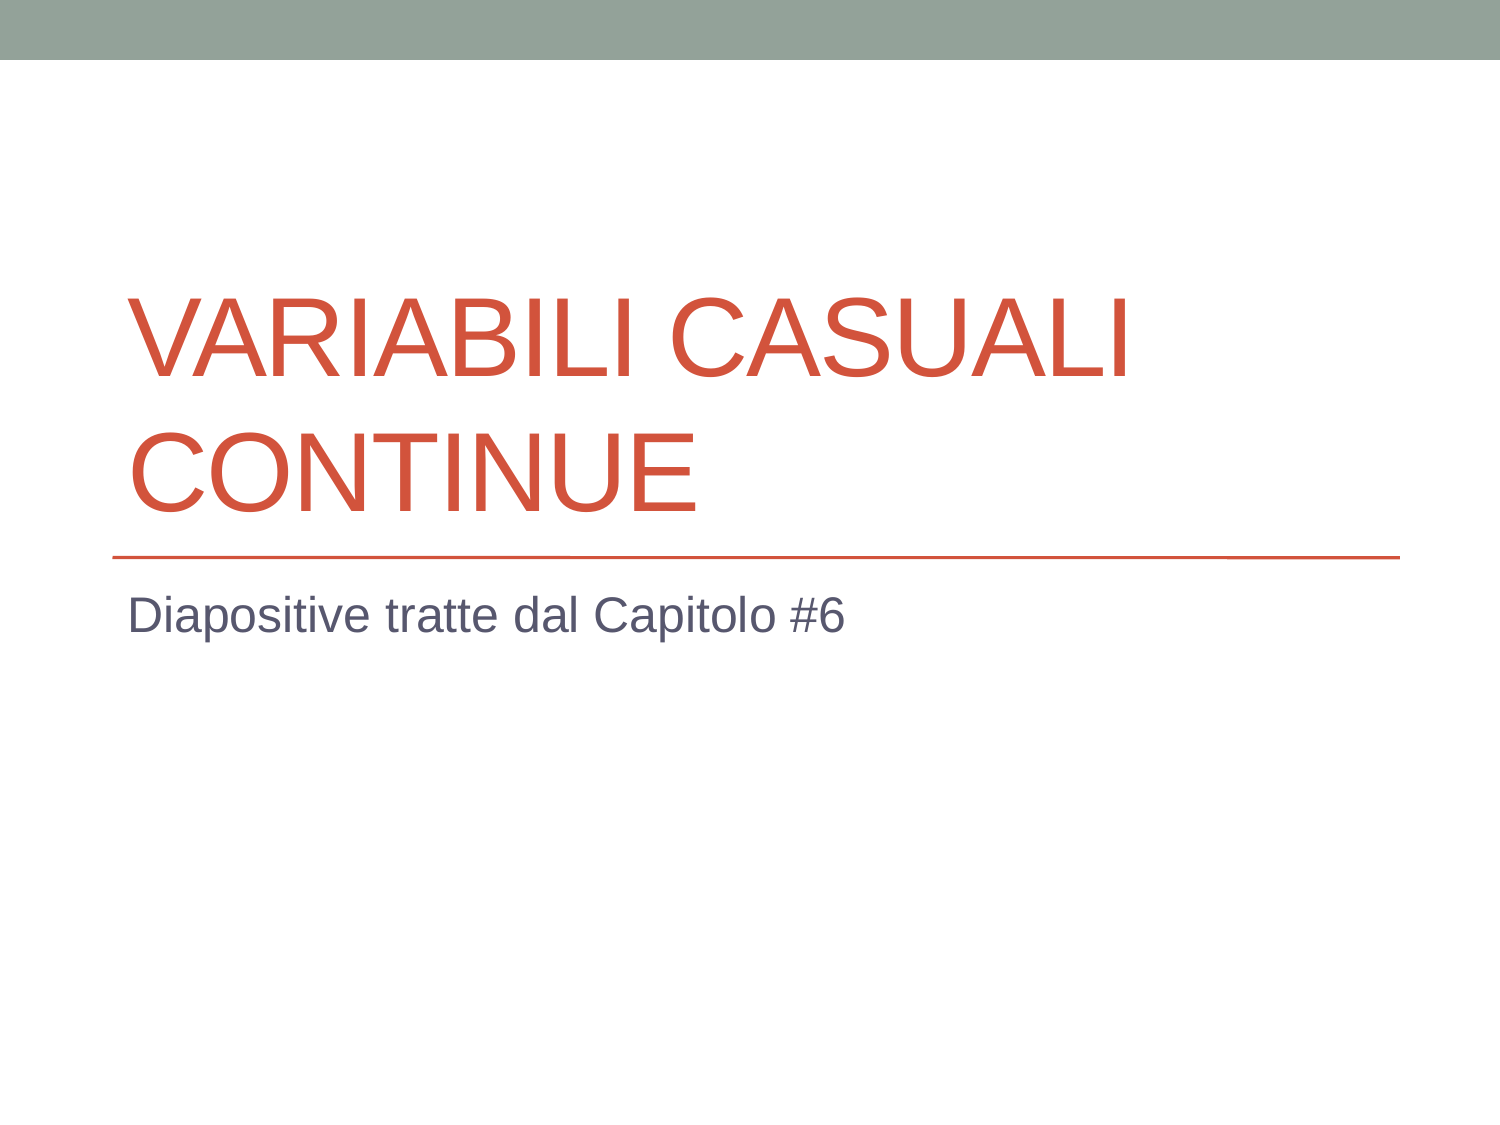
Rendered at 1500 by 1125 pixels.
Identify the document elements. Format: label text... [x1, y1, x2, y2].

title Variabili Casuali continue [112, 224, 1400, 542]
subtitle Diapositive tratte dal Capitolo #6 [112, 575, 1163, 863]
